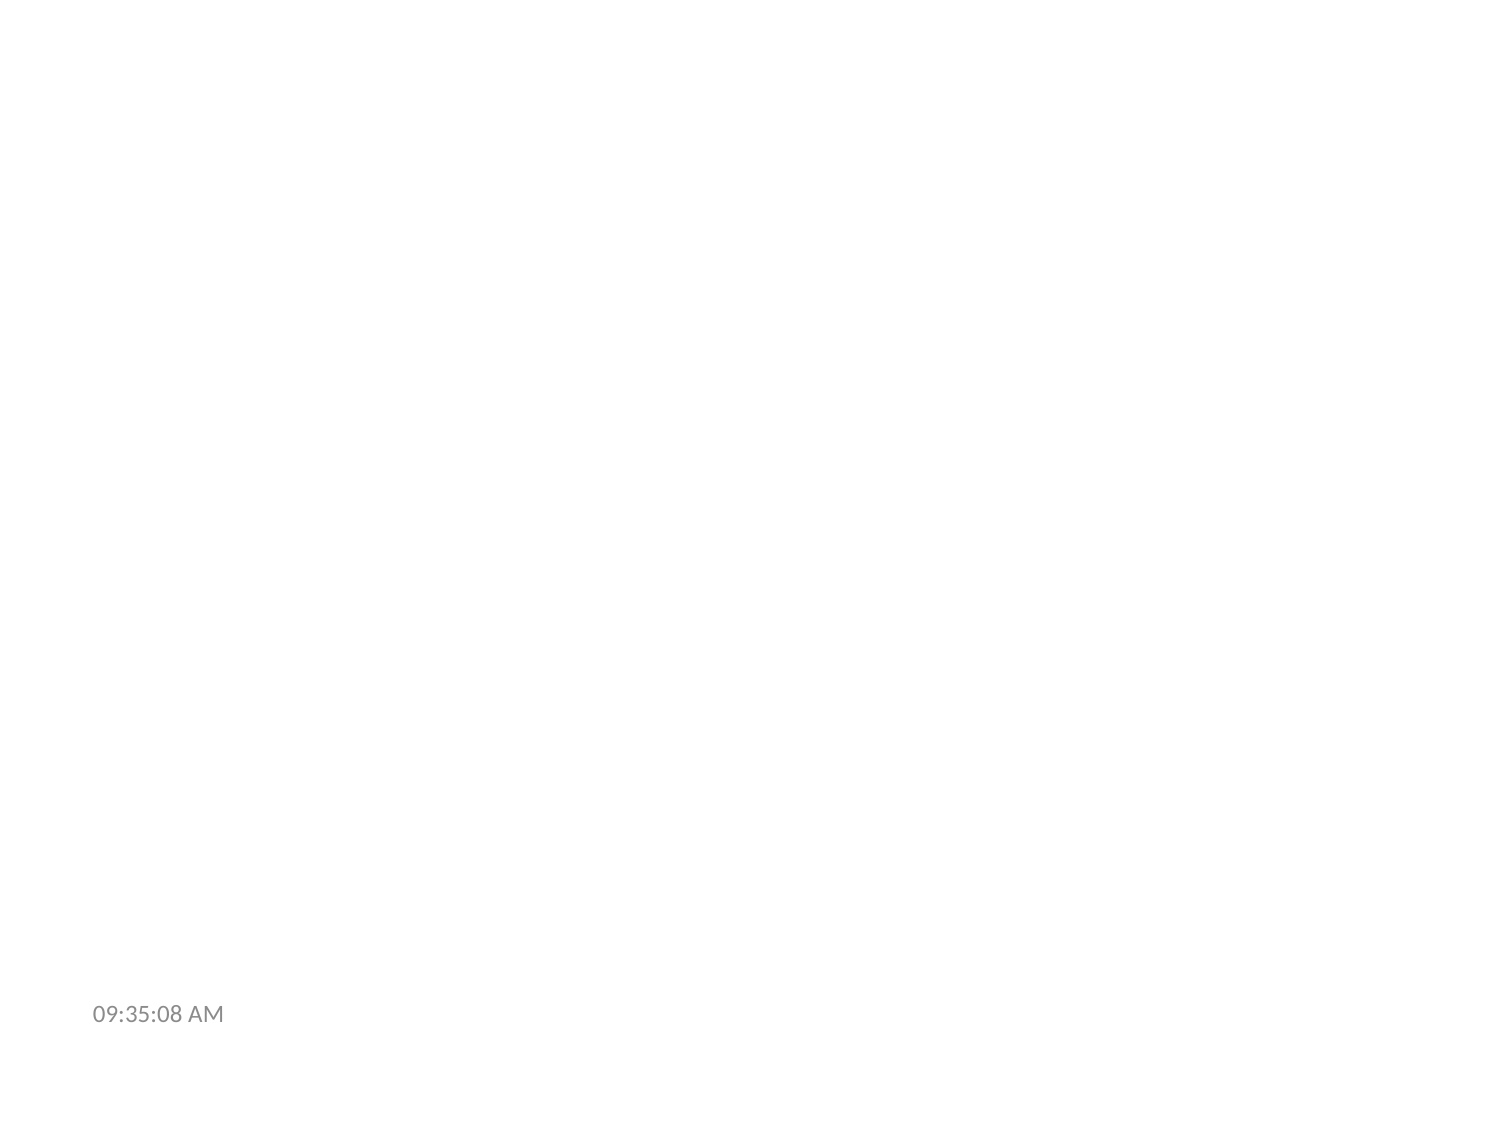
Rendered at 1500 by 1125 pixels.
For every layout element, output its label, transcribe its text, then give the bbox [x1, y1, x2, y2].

text_box 3:35:09 PM [77, 982, 428, 1043]
